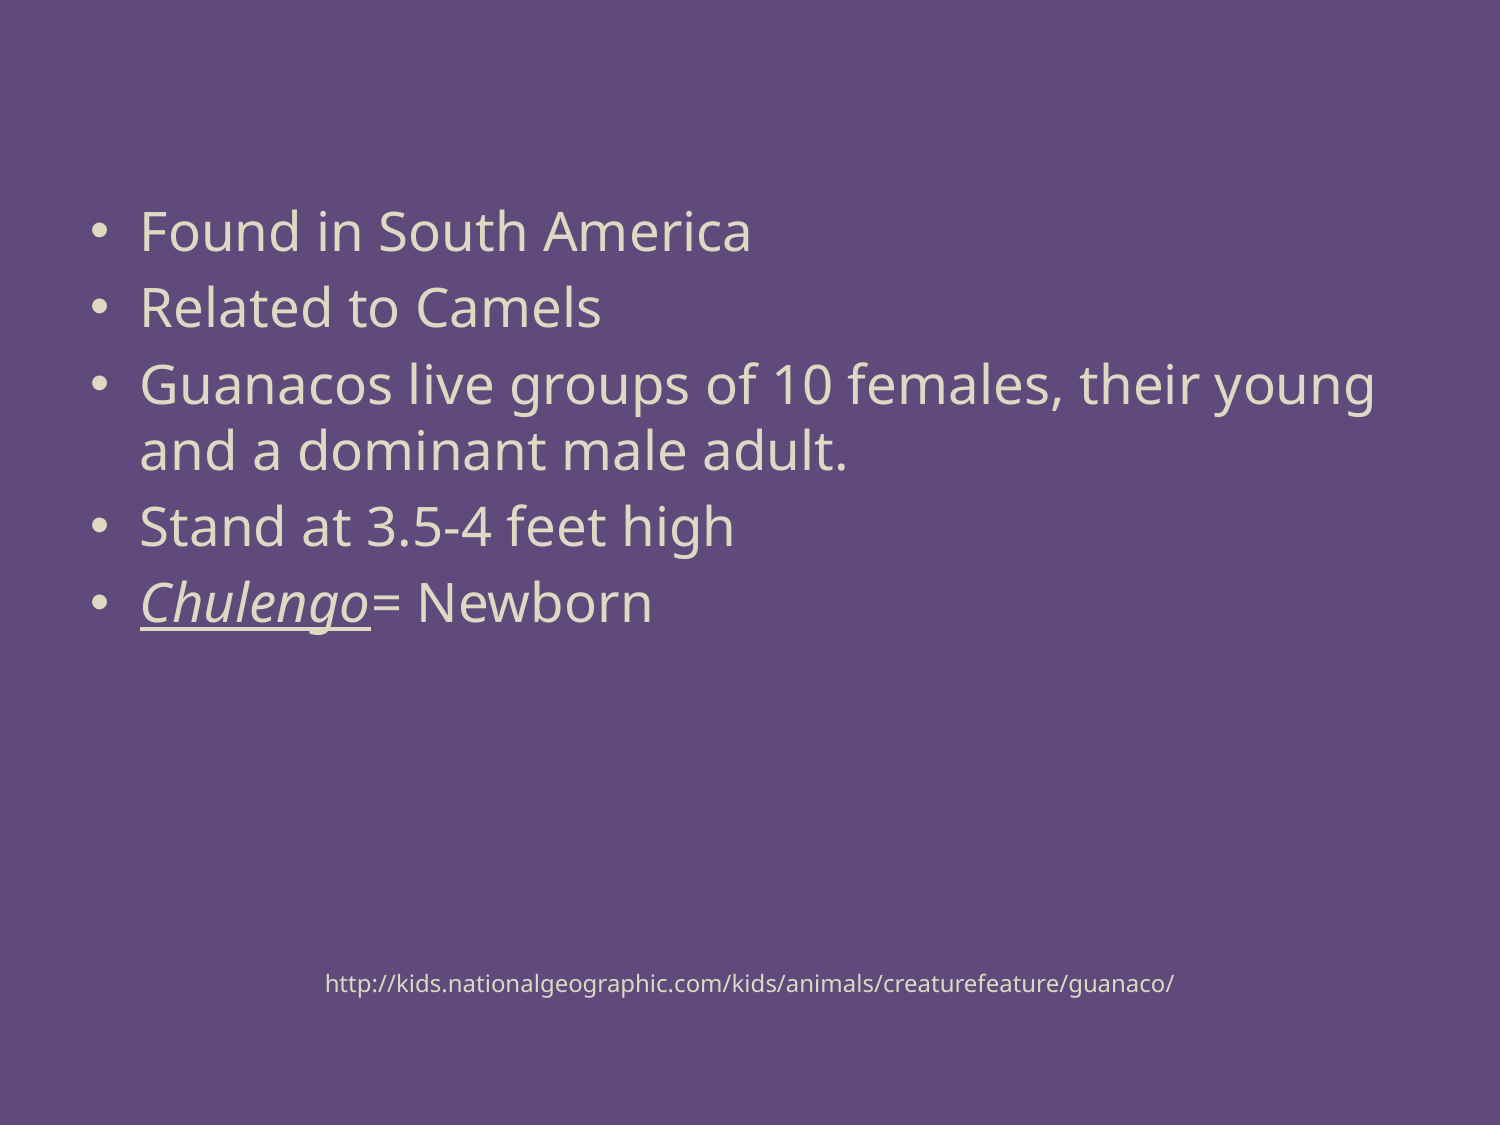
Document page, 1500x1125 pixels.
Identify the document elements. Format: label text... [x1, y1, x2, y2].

list Found in South America Related to Camels Guanacos live groups of 10 females, their young and a dominant male adult. Stand at 3.5-4 feet high Chulengo= Newborn http://kids.nationalgeographic.com/kids/animals/creaturefeature/guanaco/ [75, 112, 1425, 1005]
